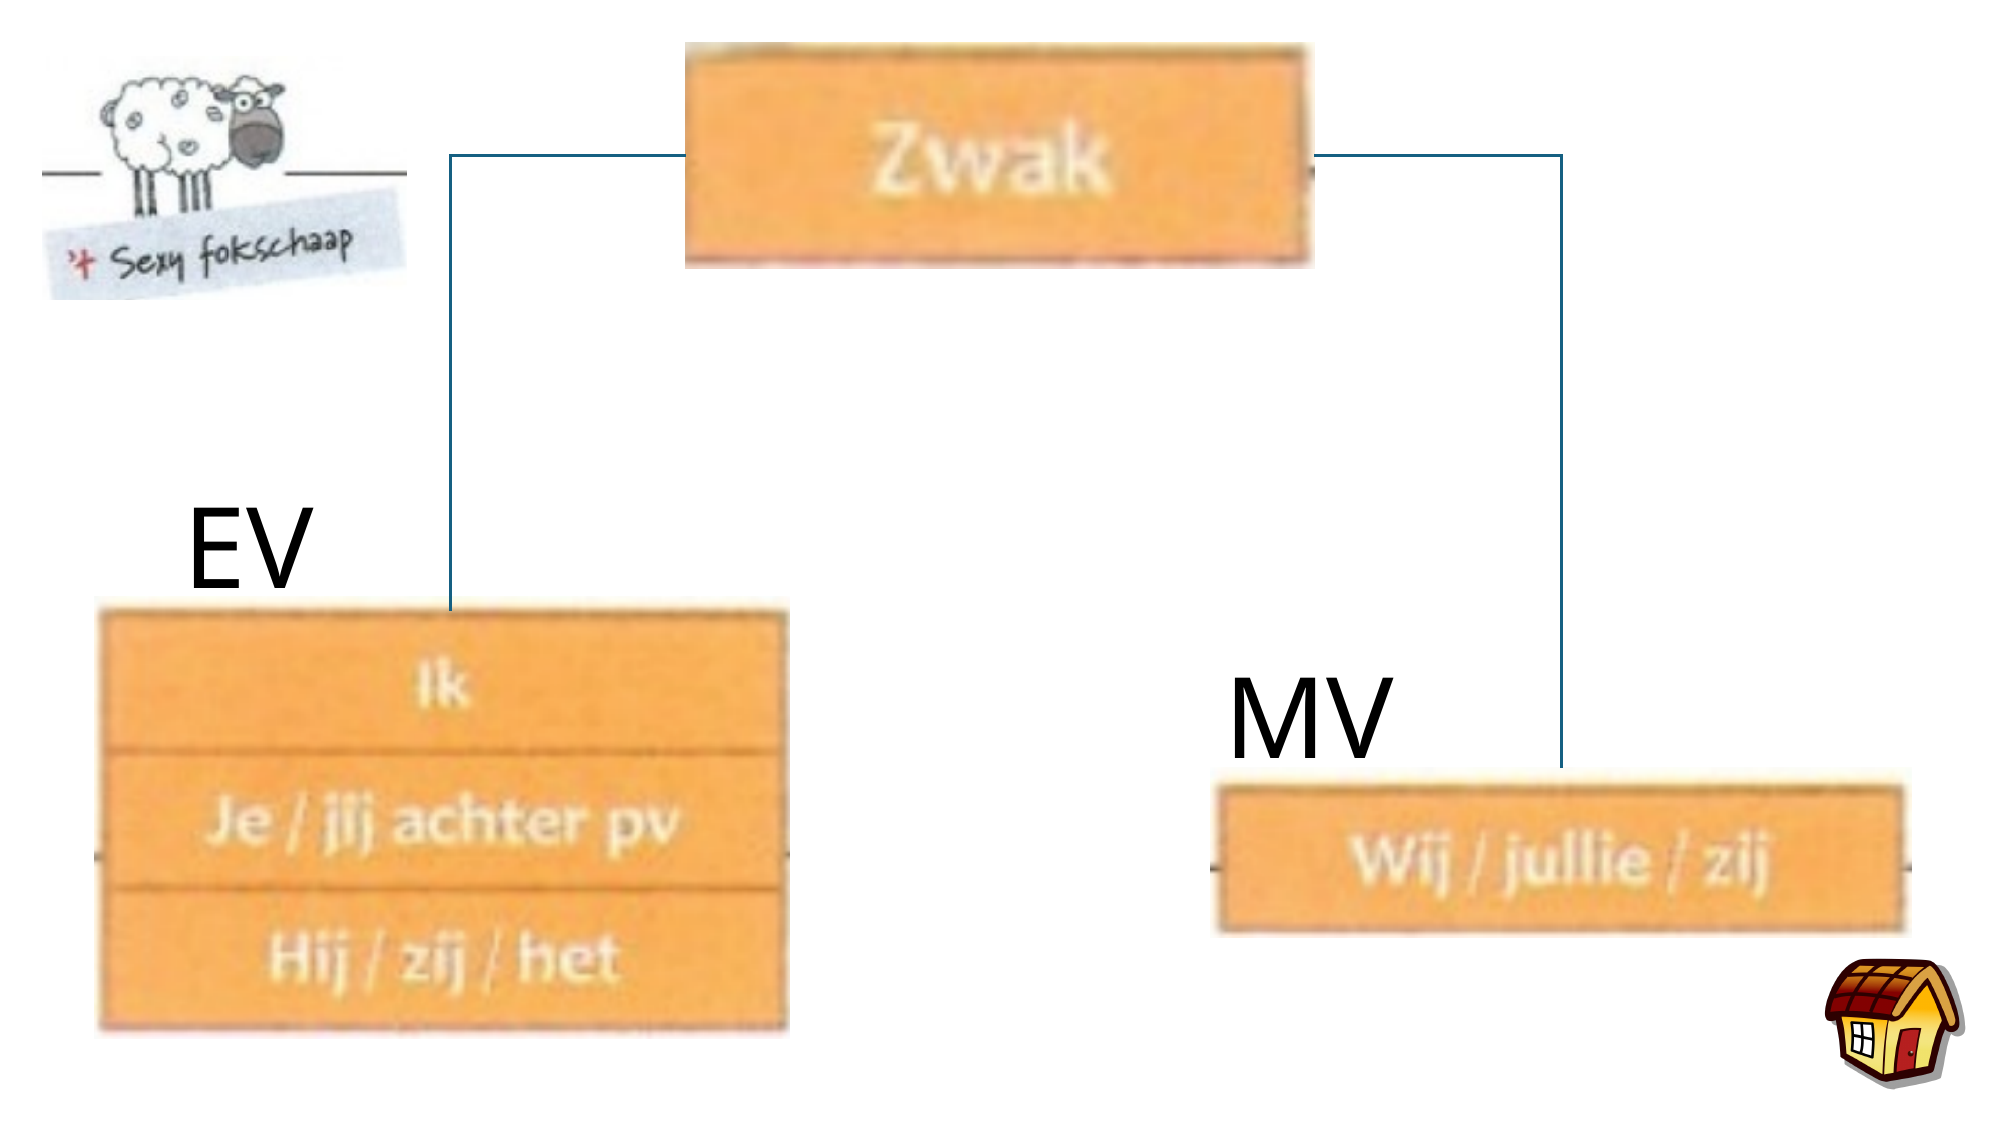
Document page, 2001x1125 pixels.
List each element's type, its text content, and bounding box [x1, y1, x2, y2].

picture [685, 42, 1315, 270]
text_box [1313, 155, 1562, 769]
text_box MV [1210, 638, 1313, 767]
picture [42, 55, 408, 301]
text_box EV [168, 468, 449, 595]
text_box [449, 155, 687, 612]
picture [93, 595, 791, 1040]
picture [1209, 767, 1913, 939]
picture [1823, 949, 1975, 1101]
